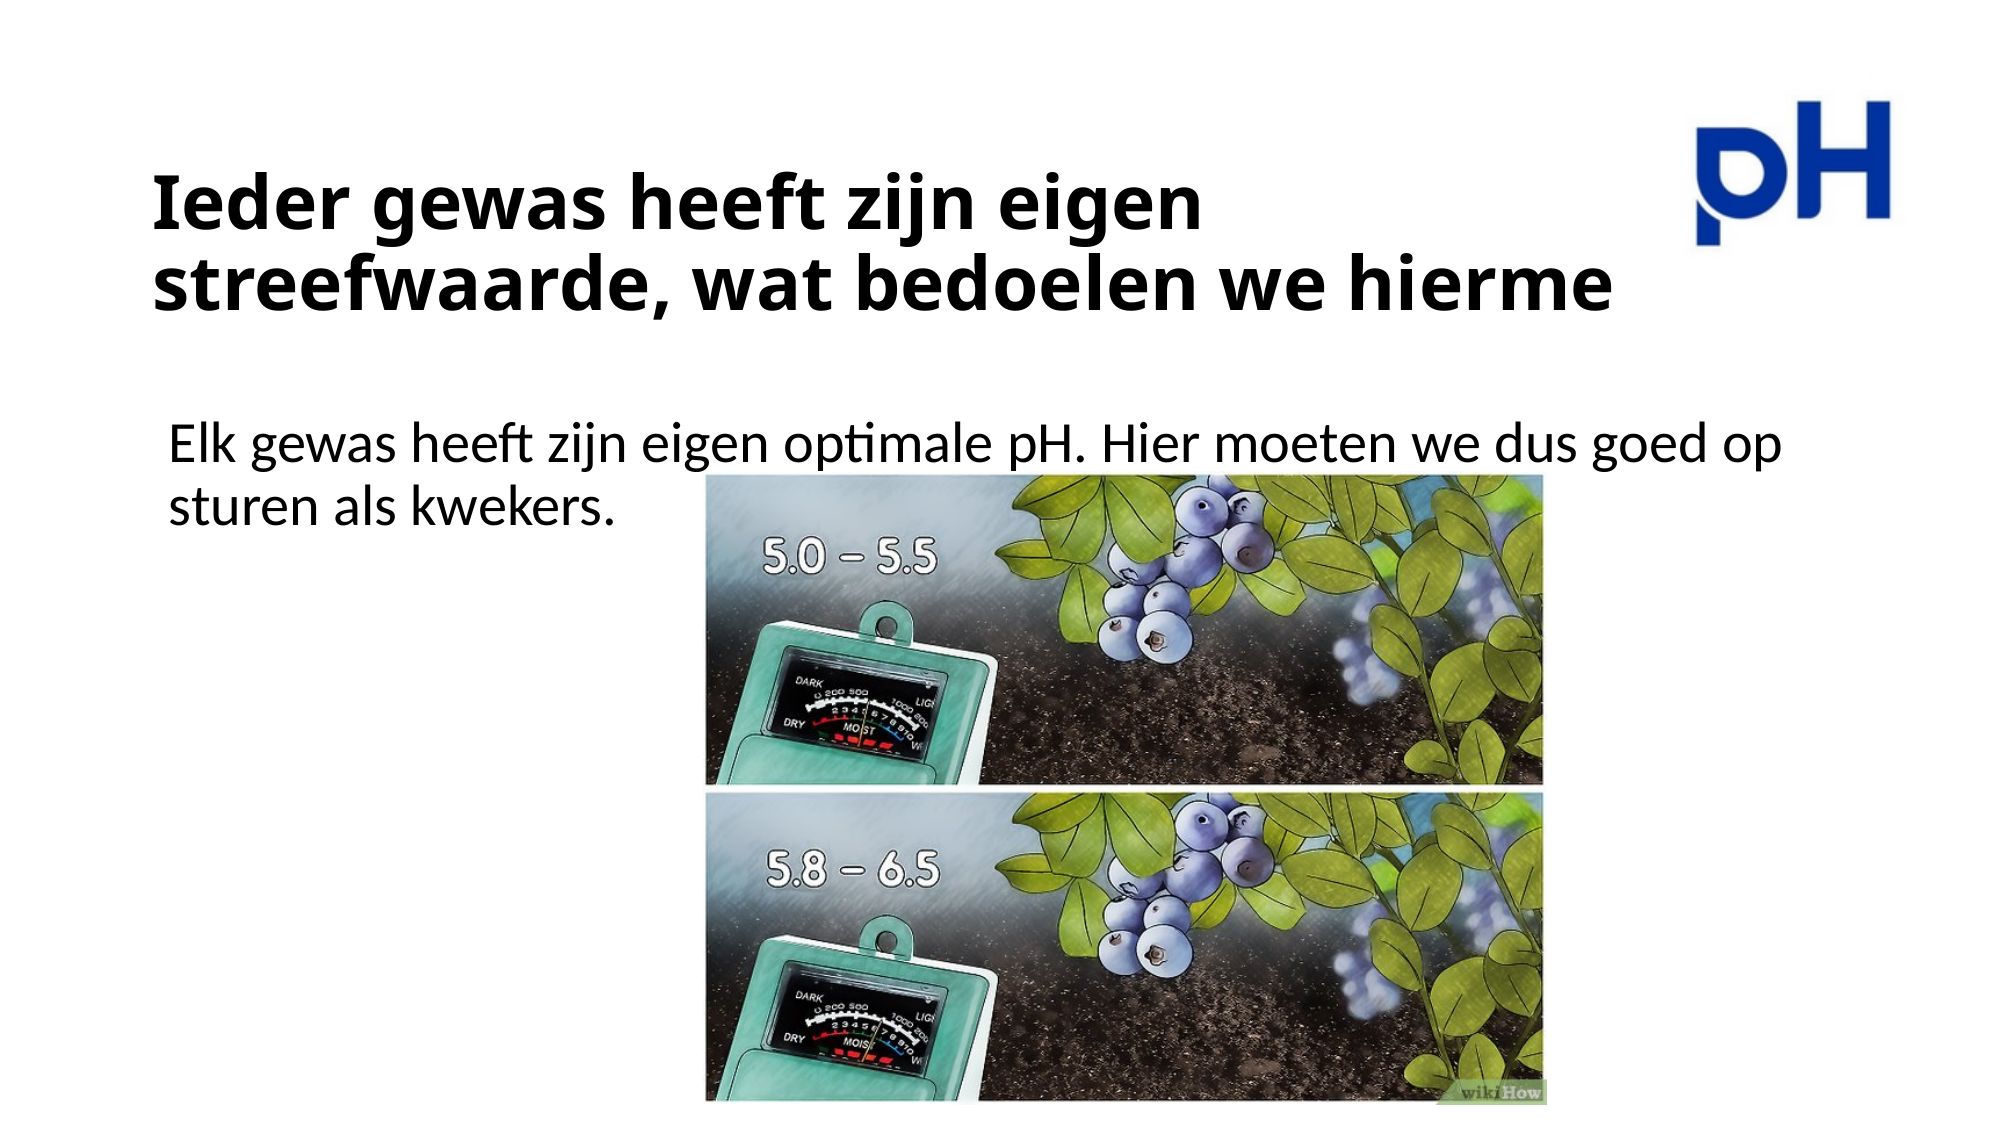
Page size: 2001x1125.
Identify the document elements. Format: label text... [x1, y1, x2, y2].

title Ieder gewas heeft zijn eigen streefwaarde, wat bedoelen we hiermee? [137, 136, 1863, 355]
picture [1616, 0, 1968, 352]
list Elk gewas heeft zijn eigen optimale pH. Hier moeten we dus goed op sturen als kwekers. [153, 404, 1863, 1014]
picture [702, 471, 1547, 1105]
